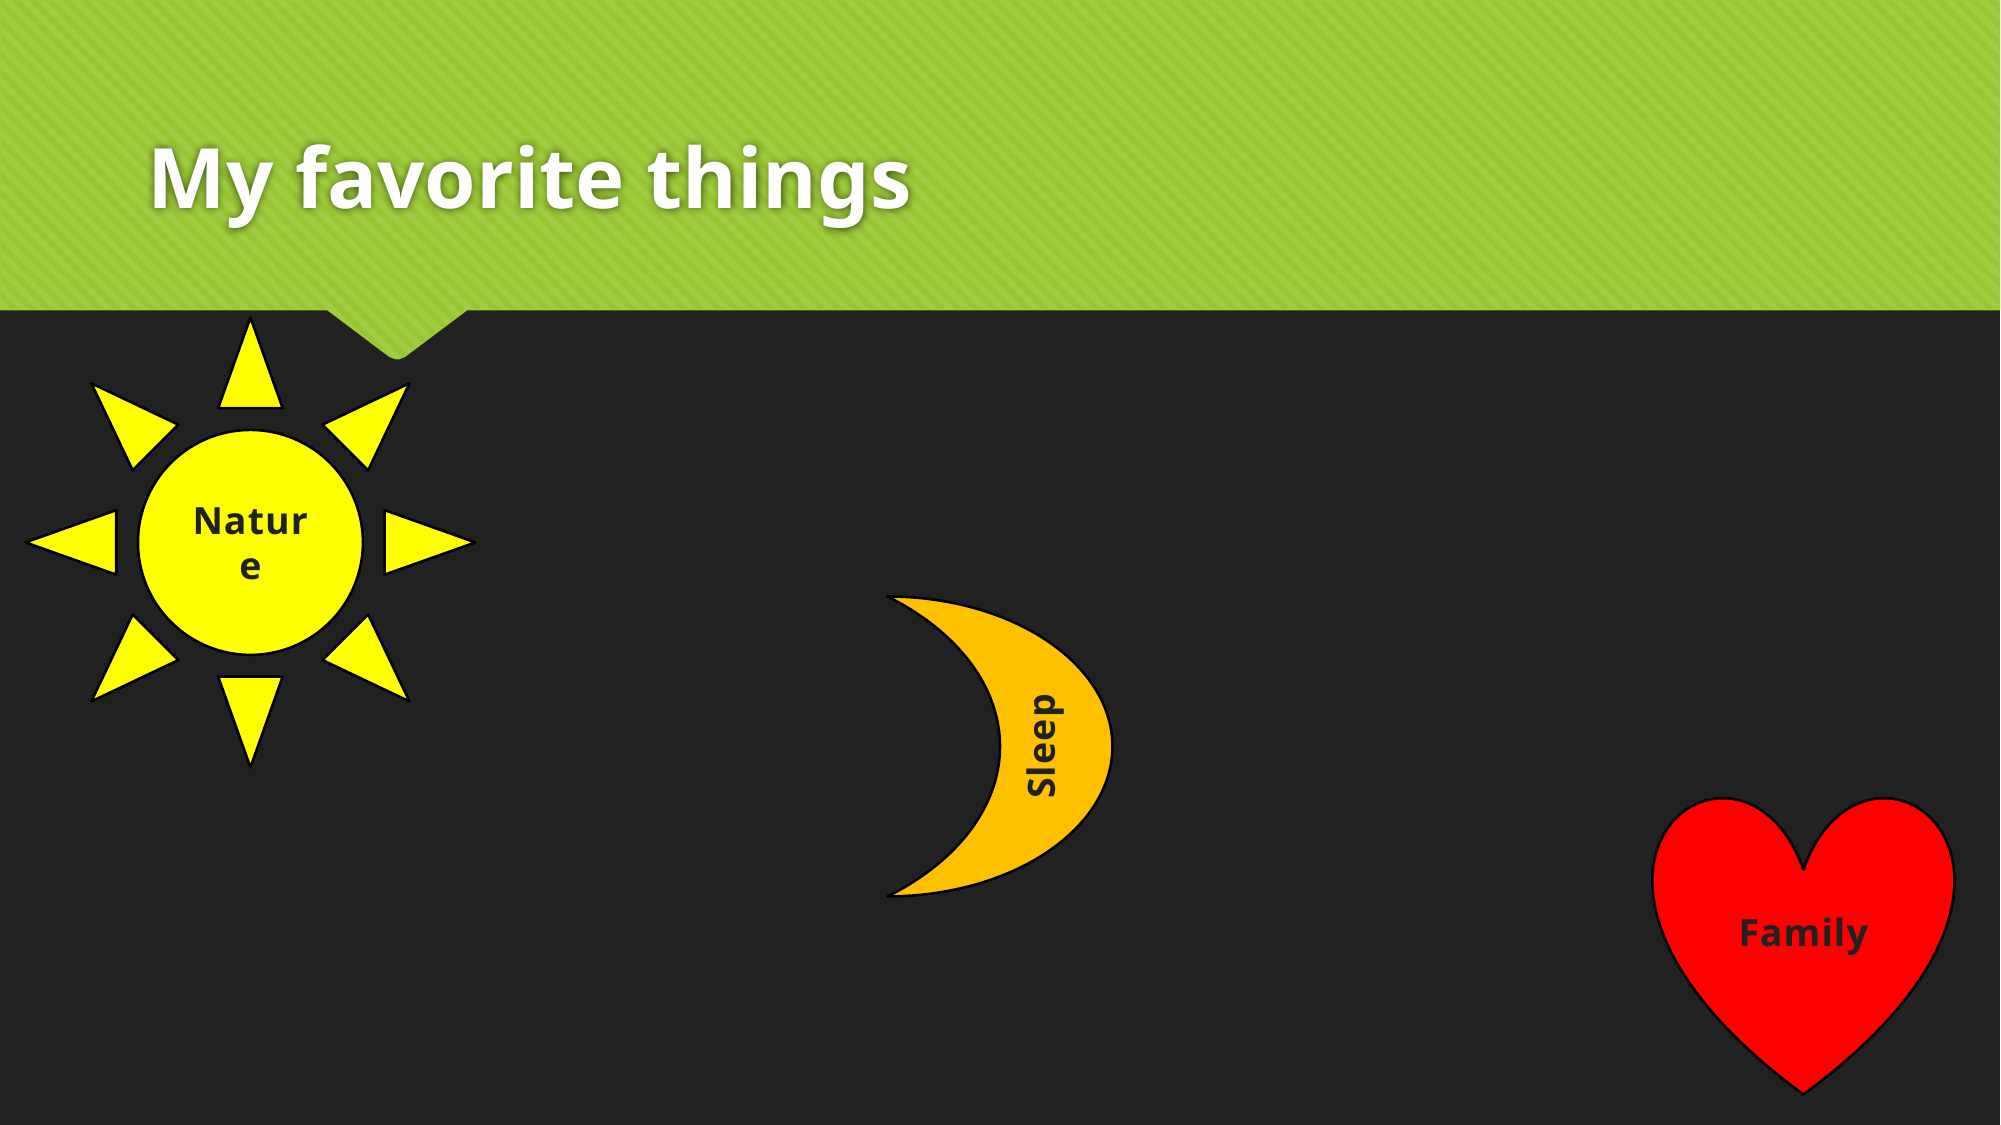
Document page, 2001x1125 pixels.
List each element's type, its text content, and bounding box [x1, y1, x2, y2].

text_box Nature [216, 316, 284, 410]
text_box Family [1651, 796, 1956, 1096]
text_box Nature [216, 675, 284, 769]
text_box Nature [24, 508, 118, 576]
text_box Nature [383, 508, 477, 576]
text_box Nature [90, 613, 180, 703]
text_box Nature [321, 613, 411, 703]
text_box Nature [136, 428, 365, 657]
text_box Nature [321, 382, 411, 472]
title My favorite things [132, 73, 1868, 233]
text_box Nature [90, 382, 180, 472]
text_box Sleep [886, 595, 1114, 898]
